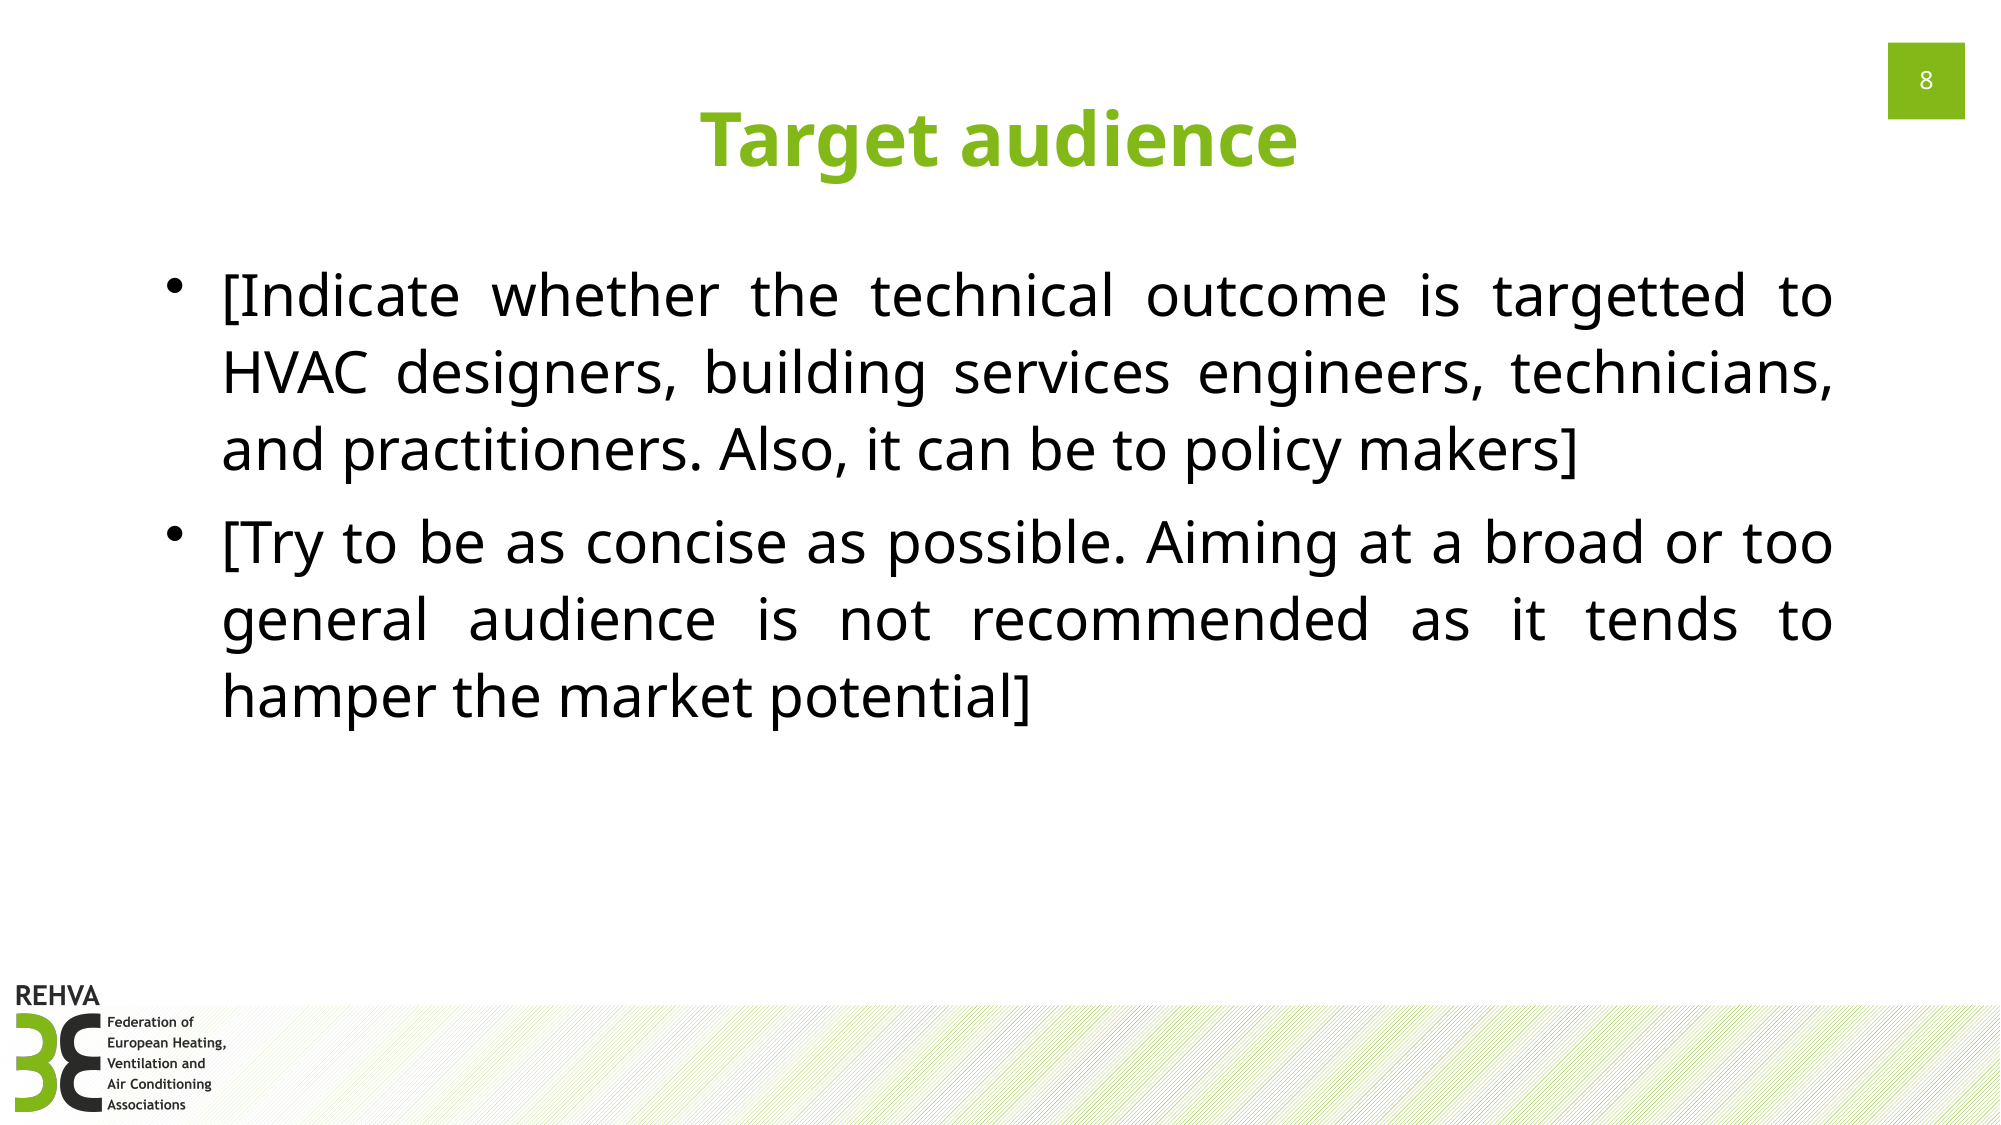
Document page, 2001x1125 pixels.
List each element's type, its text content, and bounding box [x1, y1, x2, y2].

picture [15, 985, 227, 1112]
title Target audience [150, 42, 1850, 231]
footer [344, 1042, 1850, 1083]
list [Indicate whether the technical outcome is targetted to HVAC designers, building services engineers, technicians, and practitioners. Also, it can be to policy makers] [Try to be as concise as possible. Aiming at a broad or too general audience is not recommended as it tends to hamper the market potential] [150, 243, 1850, 982]
